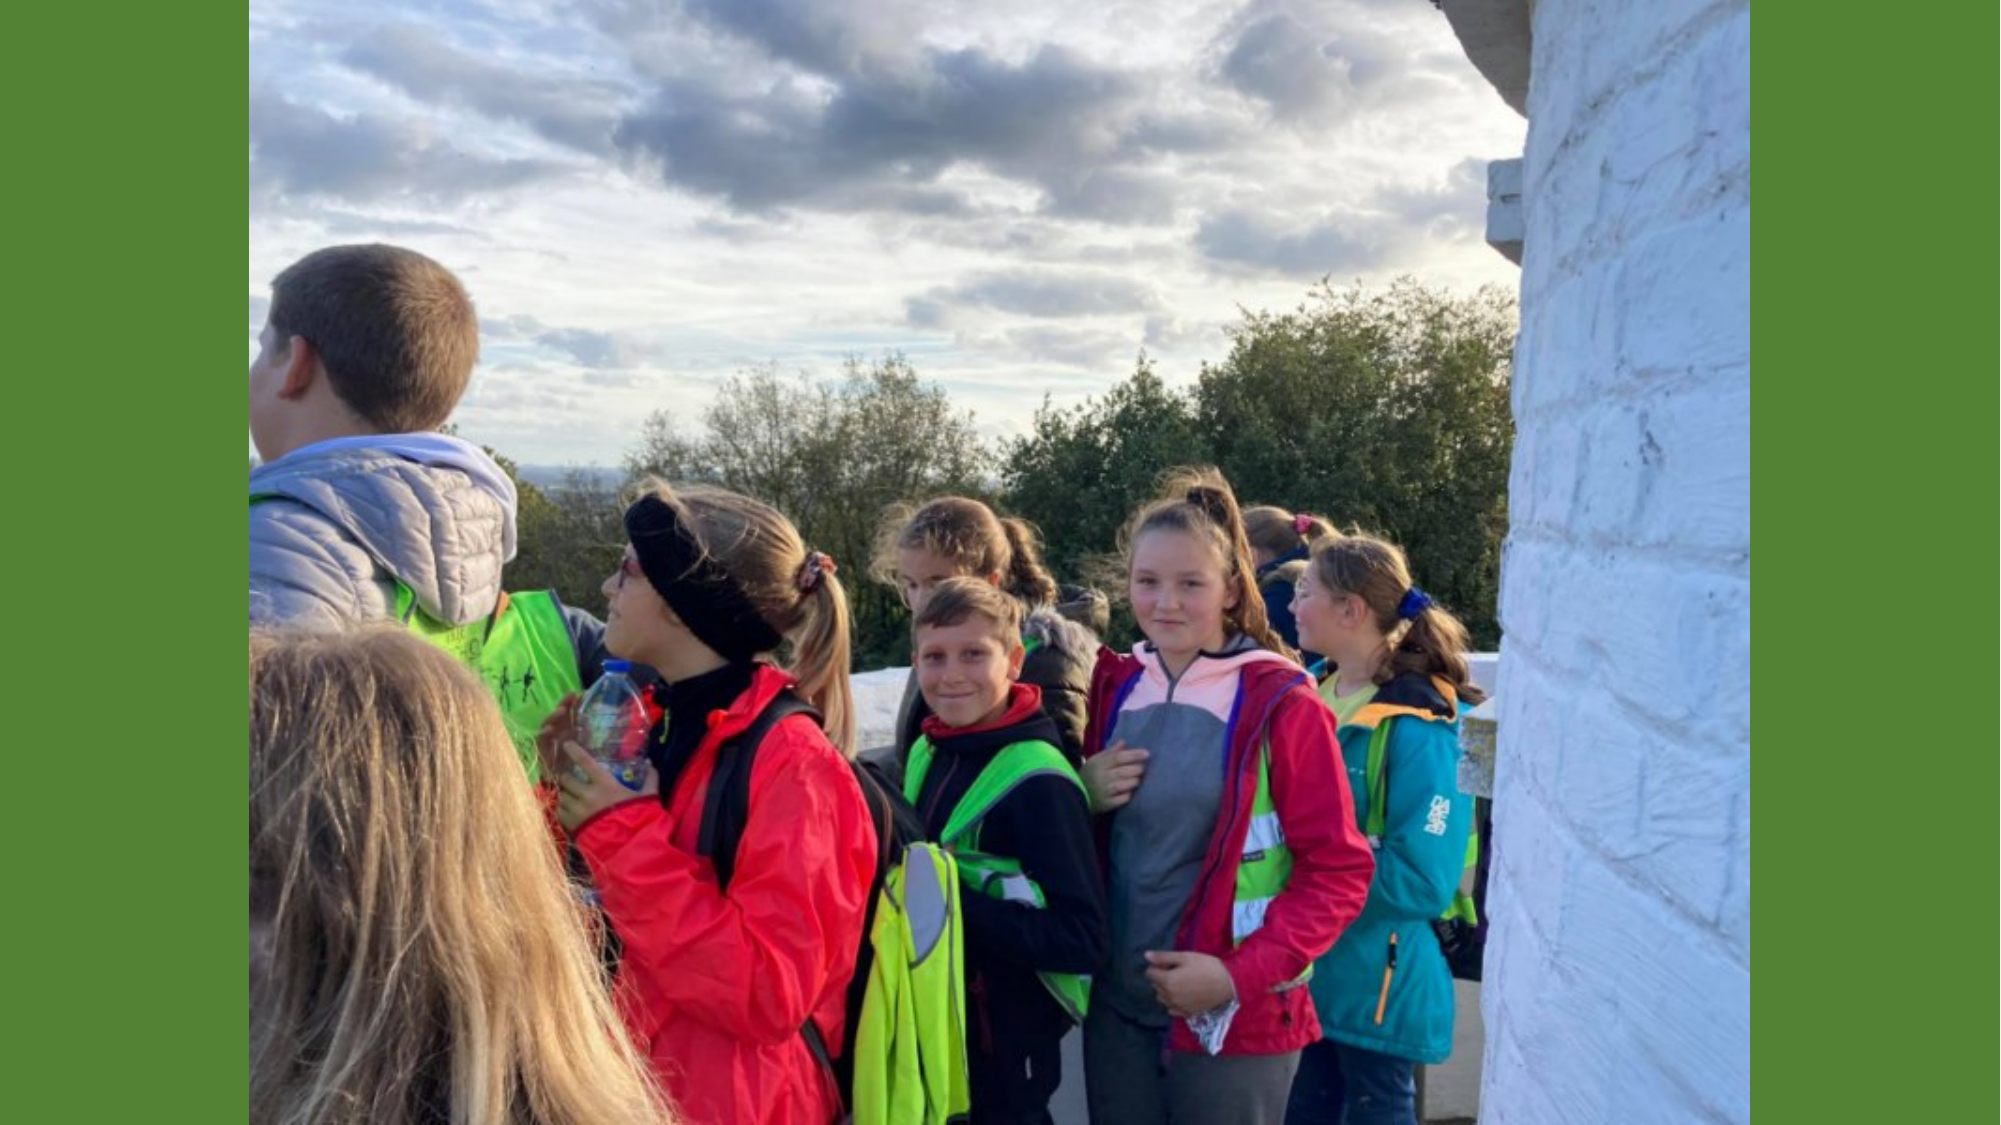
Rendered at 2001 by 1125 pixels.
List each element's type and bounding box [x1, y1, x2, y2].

picture [249, 0, 1750, 1125]
